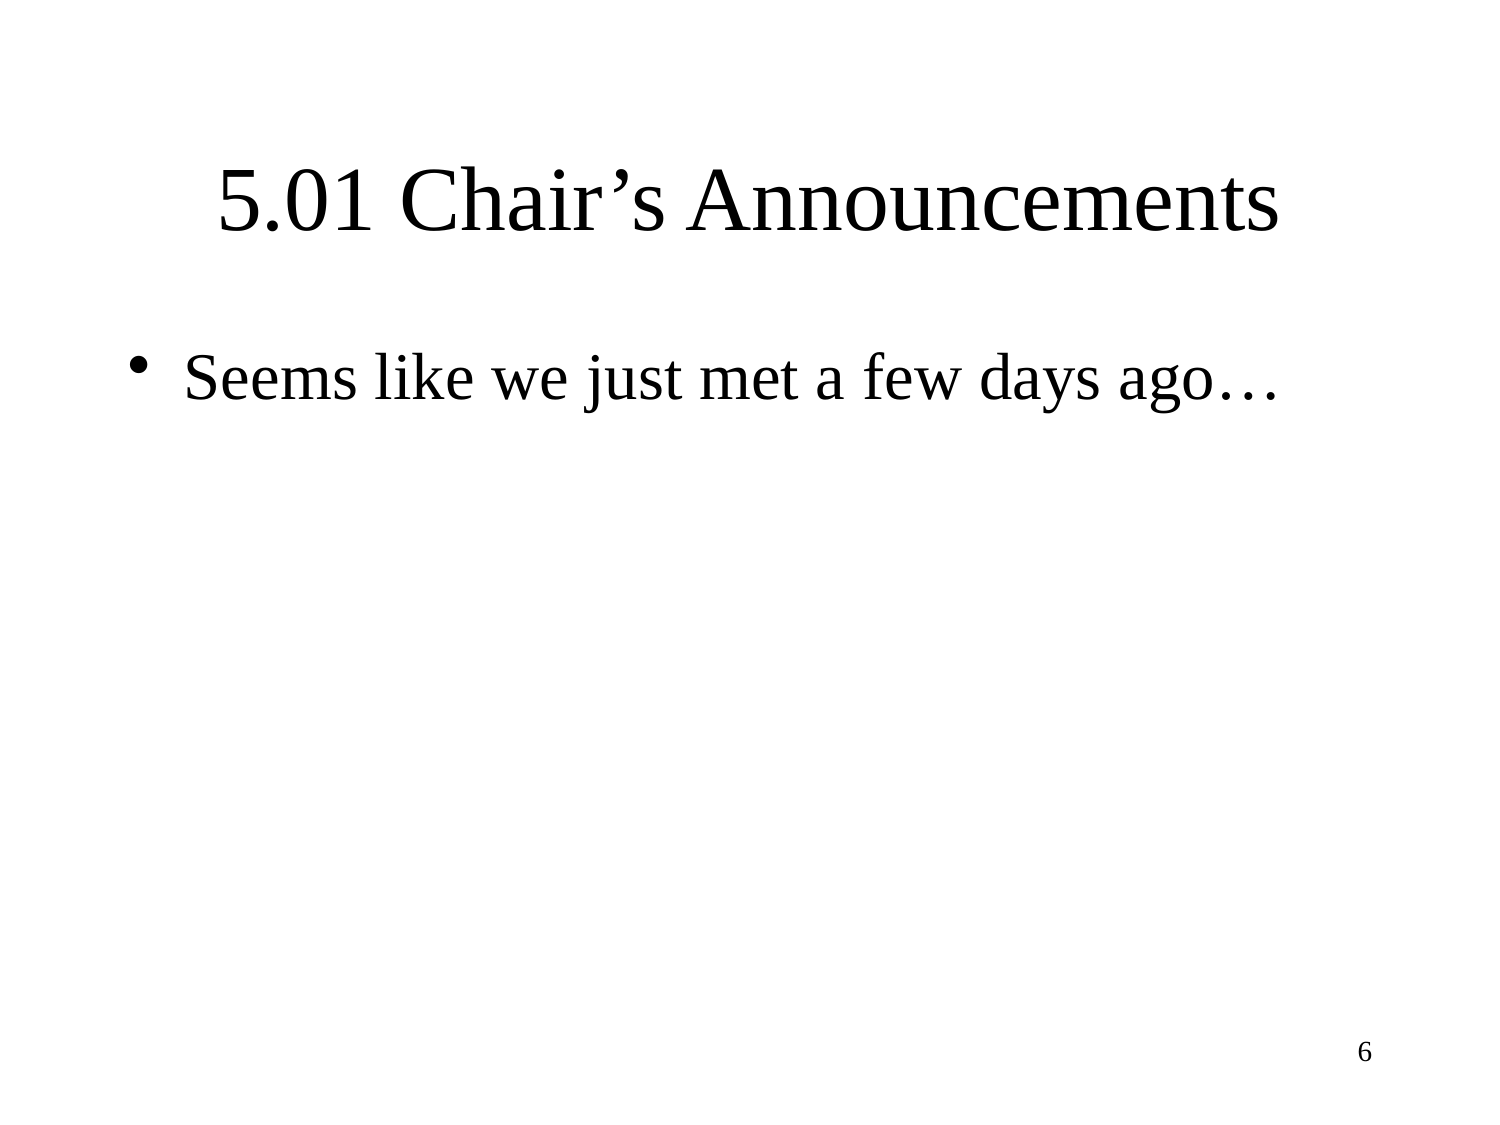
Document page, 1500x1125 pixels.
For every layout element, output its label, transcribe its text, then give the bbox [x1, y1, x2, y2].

list Seems like we just met a few days ago… [112, 324, 1388, 1001]
slide_number 6 [1074, 1024, 1388, 1101]
title 5.01 Chair’s Announcements [112, 99, 1388, 288]
